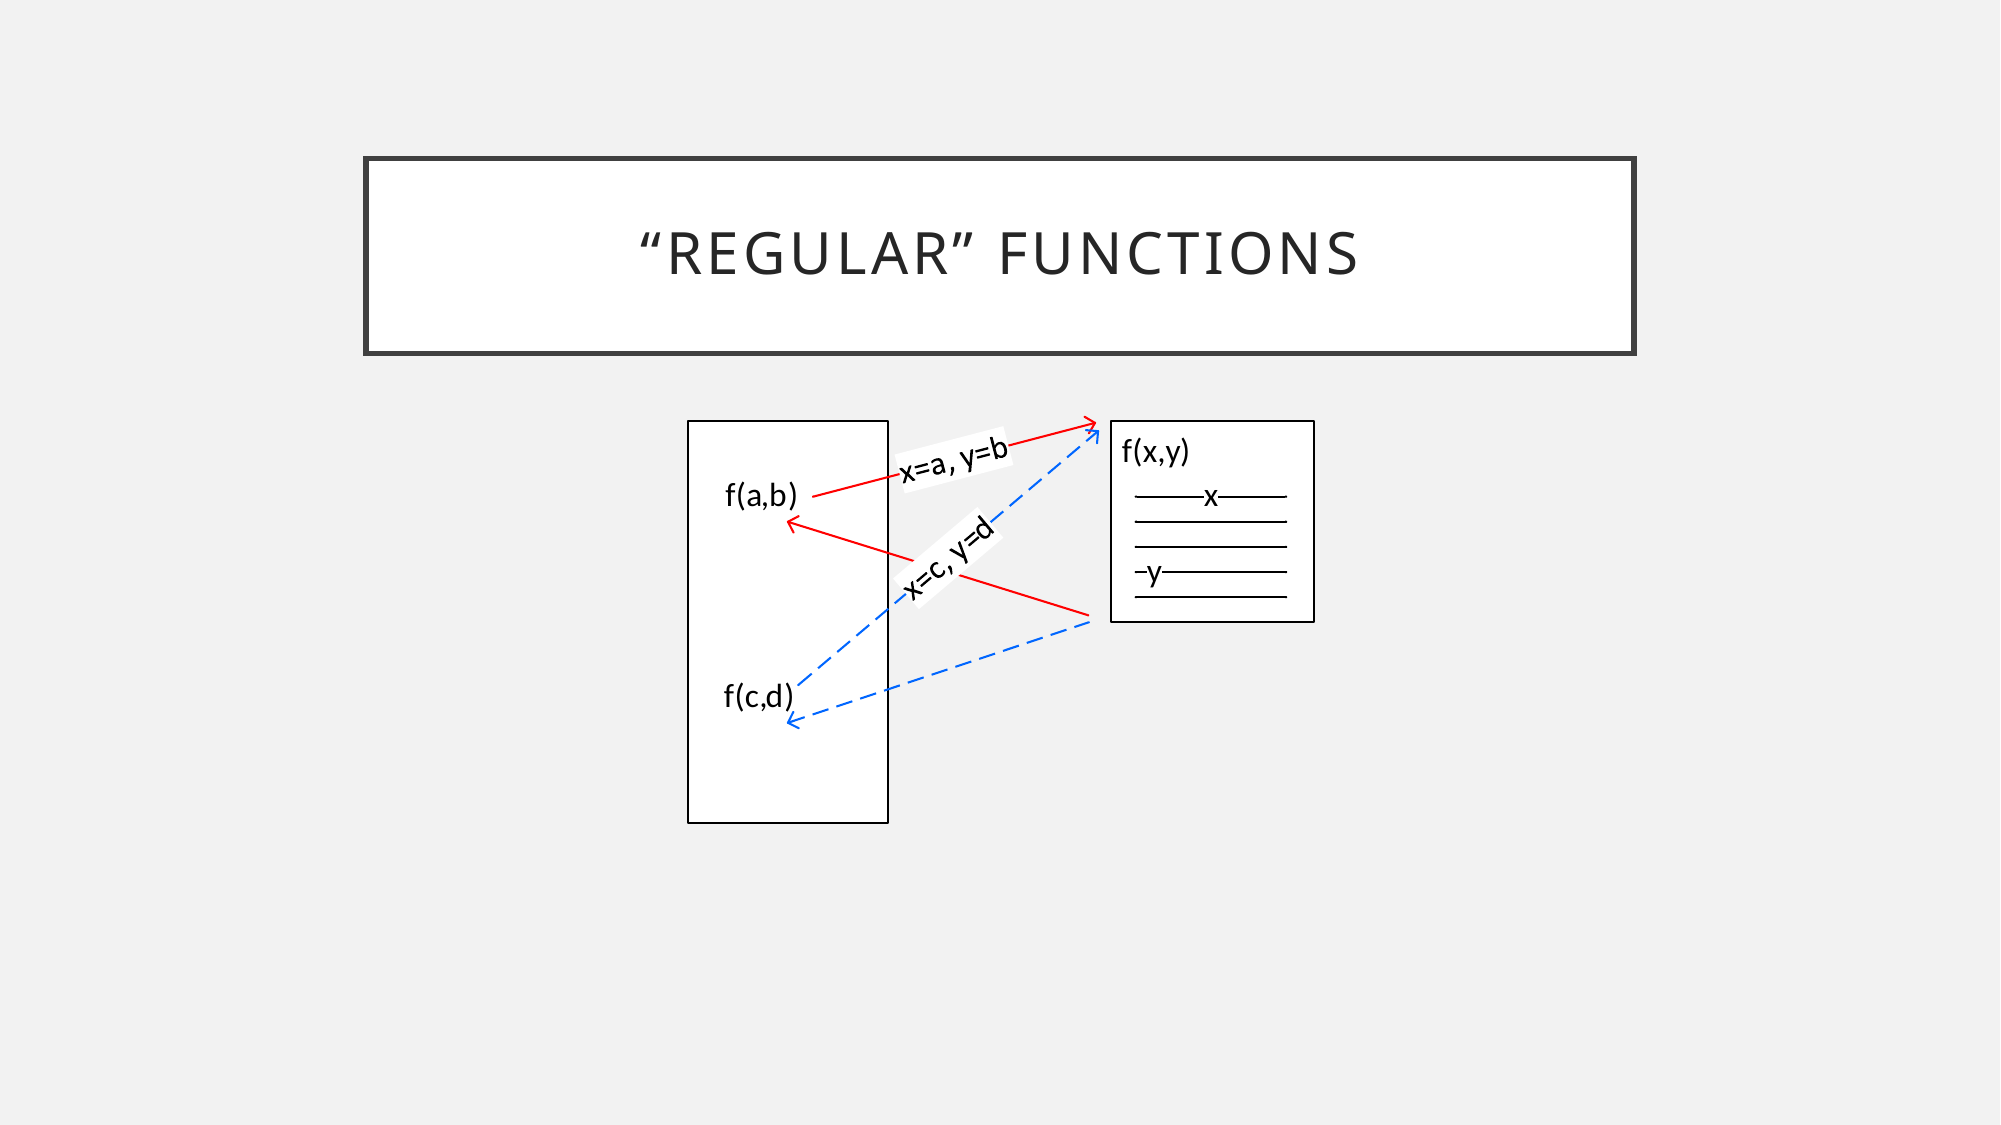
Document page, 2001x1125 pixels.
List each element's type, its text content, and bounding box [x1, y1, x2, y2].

title “Regular” Functions [363, 156, 1637, 356]
picture [683, 408, 1317, 824]
